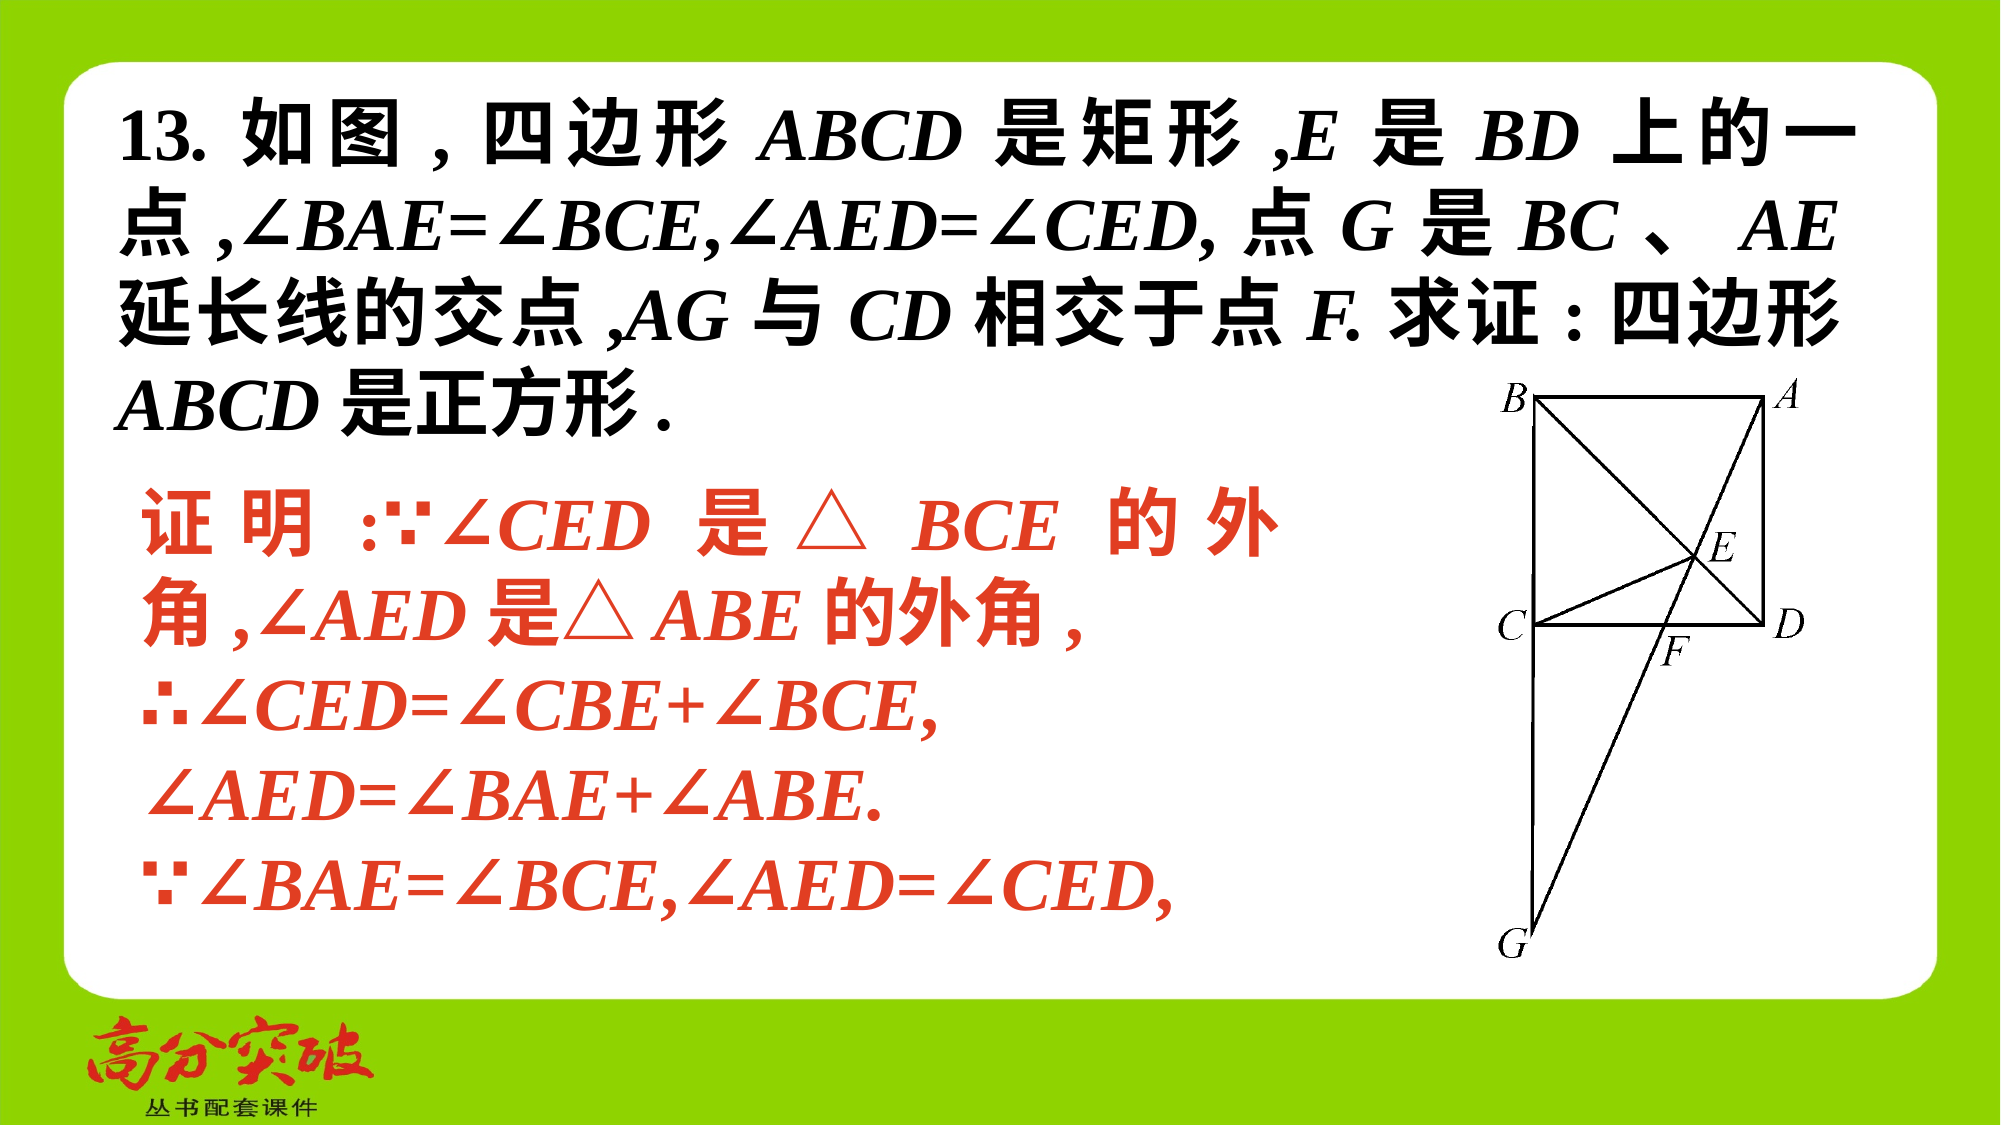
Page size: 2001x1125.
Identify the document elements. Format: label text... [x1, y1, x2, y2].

picture [0, 0, 2001, 1125]
text_box 证明:∵∠CED是△BCE的外角,∠AED是△ABE的外角, ∴∠CED=∠CBE+∠BCE, ∠AED=∠BAE+∠ABE. ∵∠BAE=∠BCE,∠AED=∠CED, [125, 467, 1296, 933]
text_box 13.如图,四边形ABCD是矩形,E是BD上的一点,∠BAE=∠BCE,∠AED=∠CED,点G是BC、AE延长线的交点,AG与CD相交于点F.求证:四边形ABCD是正方形. [102, 78, 1874, 453]
